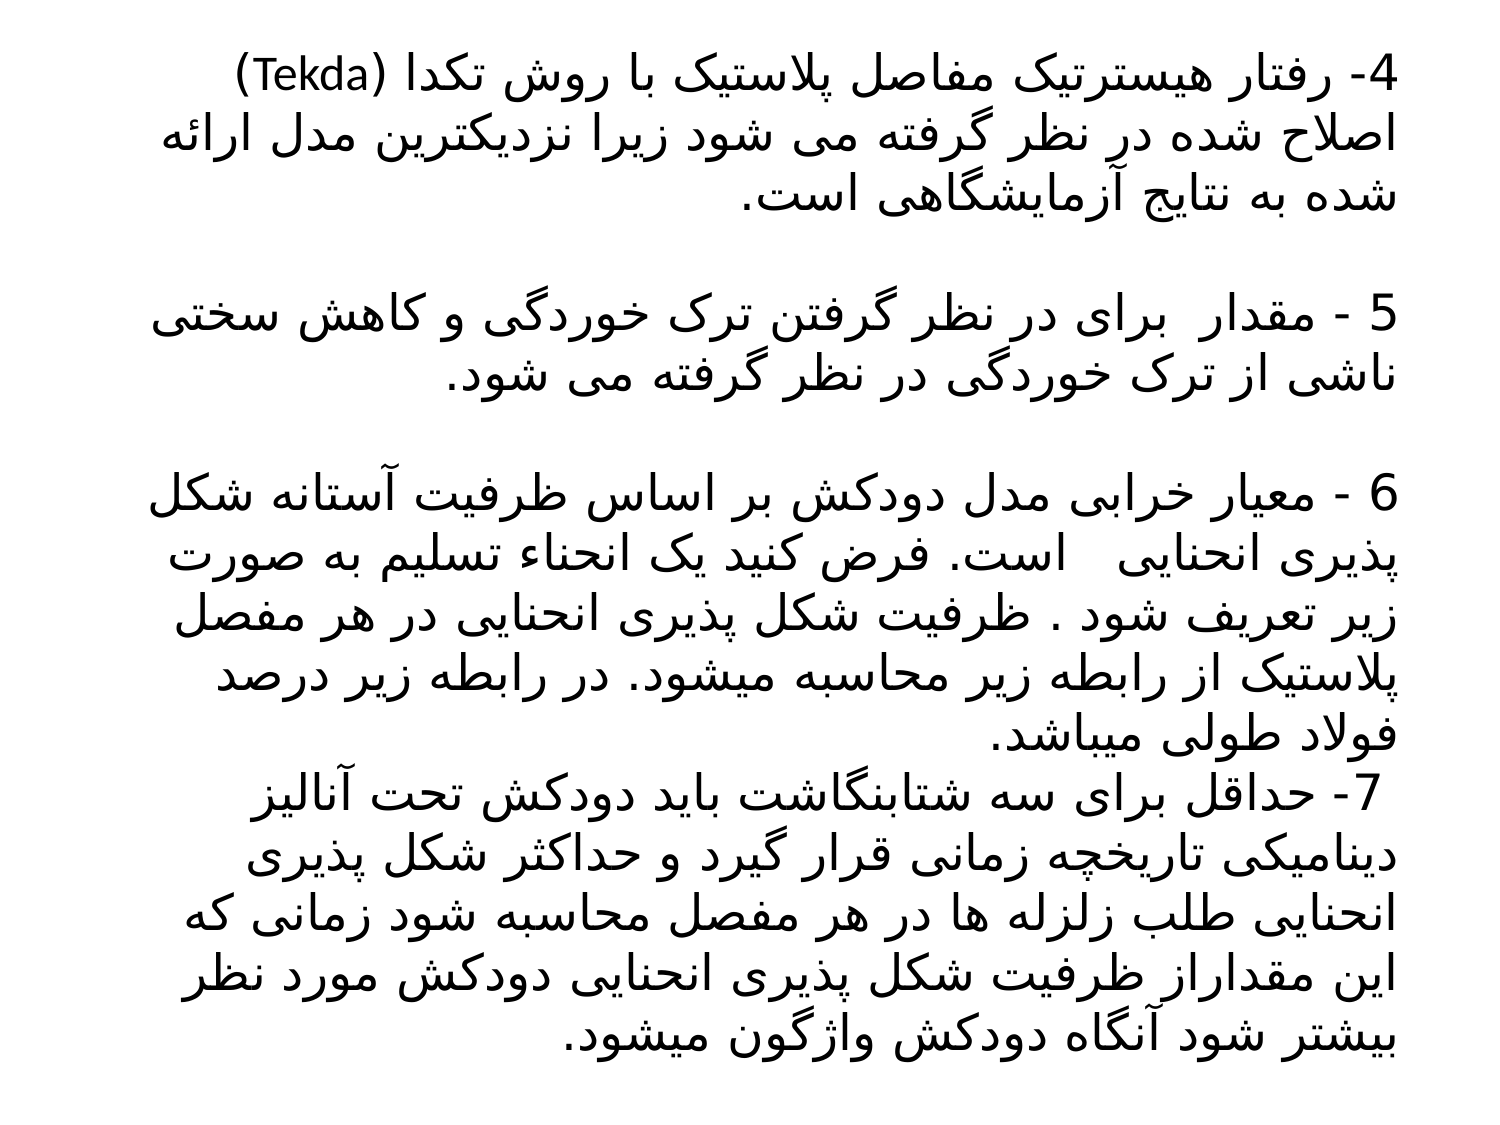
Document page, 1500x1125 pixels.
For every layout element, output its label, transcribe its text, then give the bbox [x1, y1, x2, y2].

title 4- رفتار هیسترتیک مفاصل پلاستیک با روش تکدا (Tekda) اصلاح شده در نظر گرفته می شود زیرا نزدیکترین مدل ارائه شده به نتایج آزمایشگاهی است. 5 - مقدار برای در نظر گرفتن ترک خوردگی و کاهش سختی ناشی از ترک خوردگی در نظر گرفته می شود. 6 - معیار خرابی مدل دودکش بر اساس ظرفیت آستانه شکل پذیری انحنایی است. فرض کنید یک انحناء تسلیم به صورت زیر تعریف شود . ظرفیت شکل پذیری انحنایی در هر مفصل پلاستیک از رابطه زیر محاسبه می­شود. در رابطه زیر درصد فولاد طولی می­باشد. 7- حداقل برای سه شتابنگاشت باید دودکش تحت آنالیز دینامیکی تاریخچه زمانی قرار گیرد و حداکثر شکل پذیری انحنایی طلب زلزله ها در هر مفصل محاسبه شود زمانی که این مقداراز ظرفیت شکل پذیری انحنایی دودکش مورد نظر بیشتر شود آنگاه دودکش واژگون می­شود. [121, 65, 1415, 1036]
